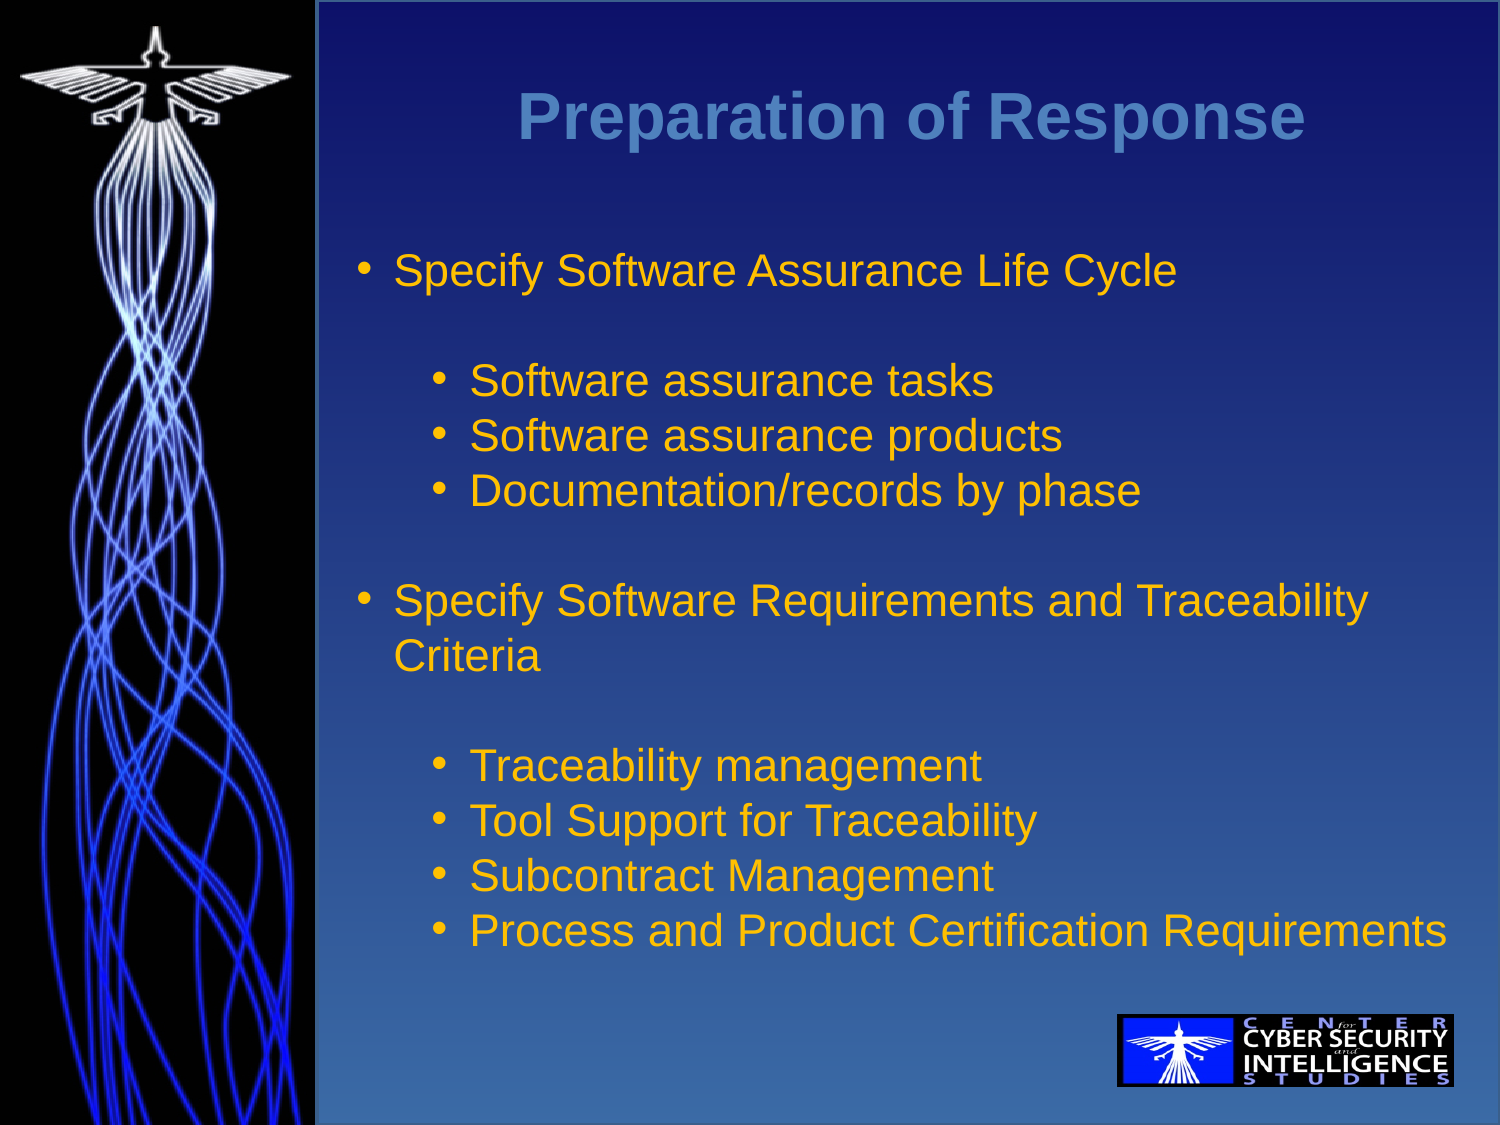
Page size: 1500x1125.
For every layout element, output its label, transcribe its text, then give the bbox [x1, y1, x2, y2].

text_box [317, 0, 1500, 1125]
text_box Specify Software Assurance Life Cycle Software assurance tasks Software assurance products Documentation/records by phase Specify Software Requirements and Traceability Criteria Traceability management Tool Support for Traceability Subcontract Management Process and Product Certification Requirements [339, 232, 1478, 945]
picture [1117, 1013, 1455, 1087]
picture [0, 0, 316, 1125]
title Preparation of Response [362, 62, 1463, 163]
